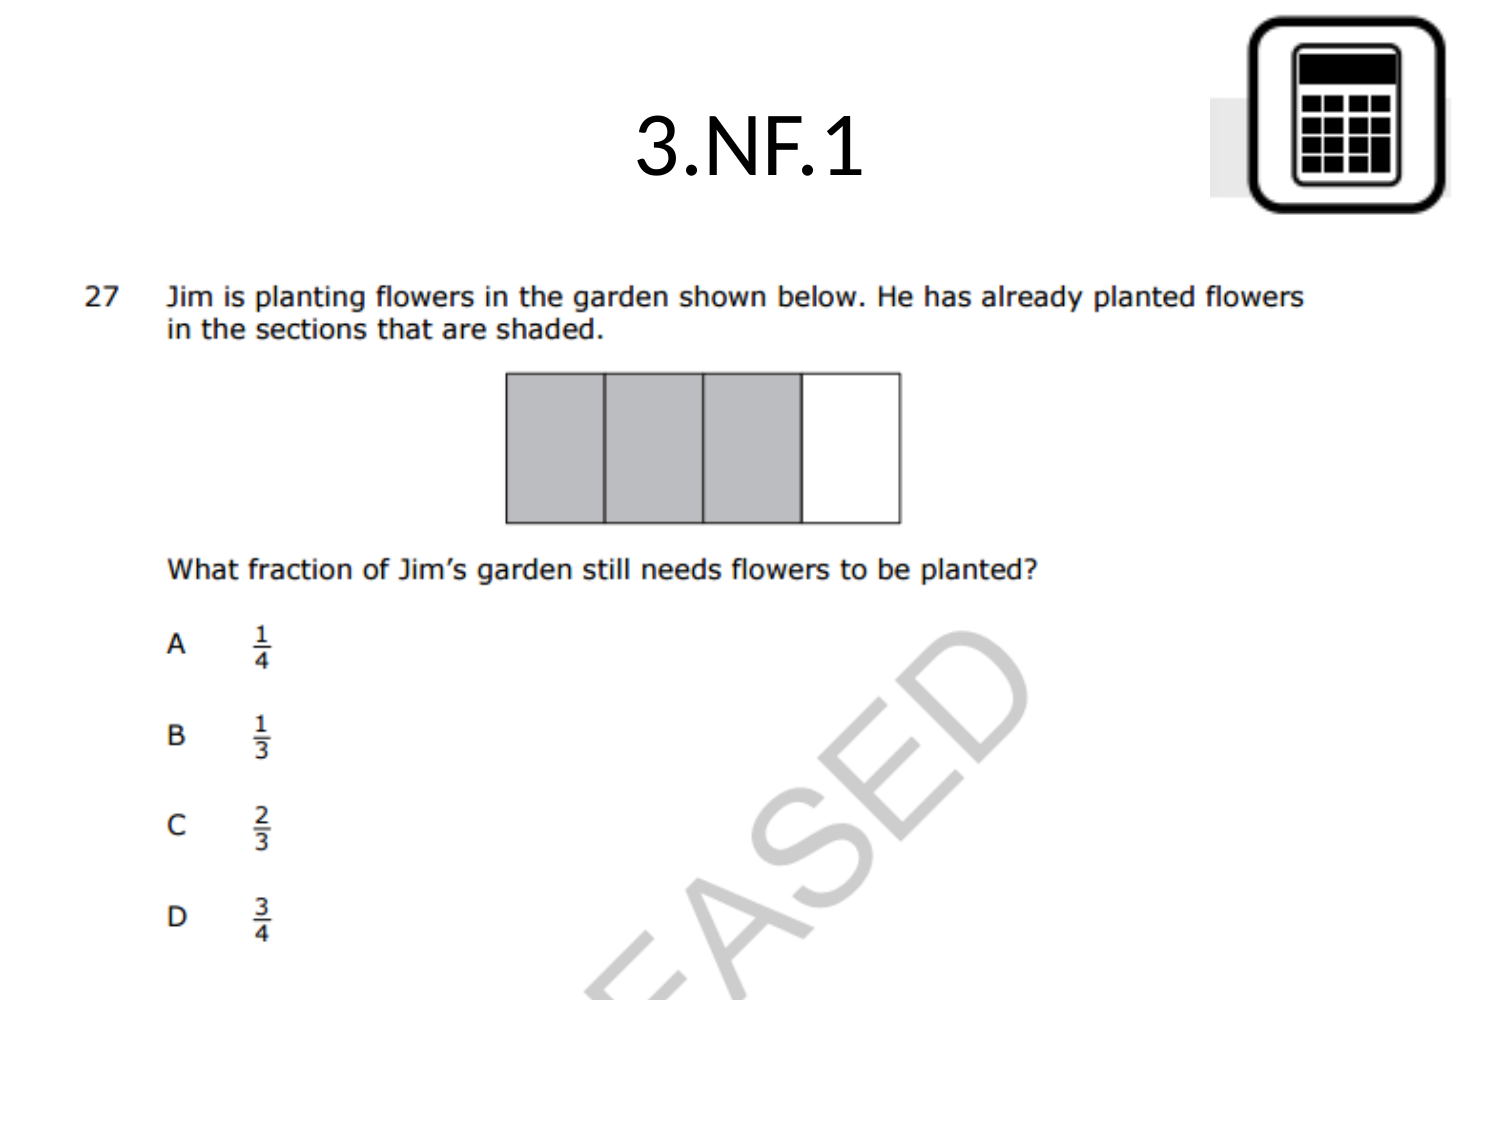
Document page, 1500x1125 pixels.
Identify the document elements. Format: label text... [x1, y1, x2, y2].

picture [1209, 0, 1485, 251]
title 3.NF.1 [75, 45, 1204, 233]
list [49, 247, 1346, 1001]
